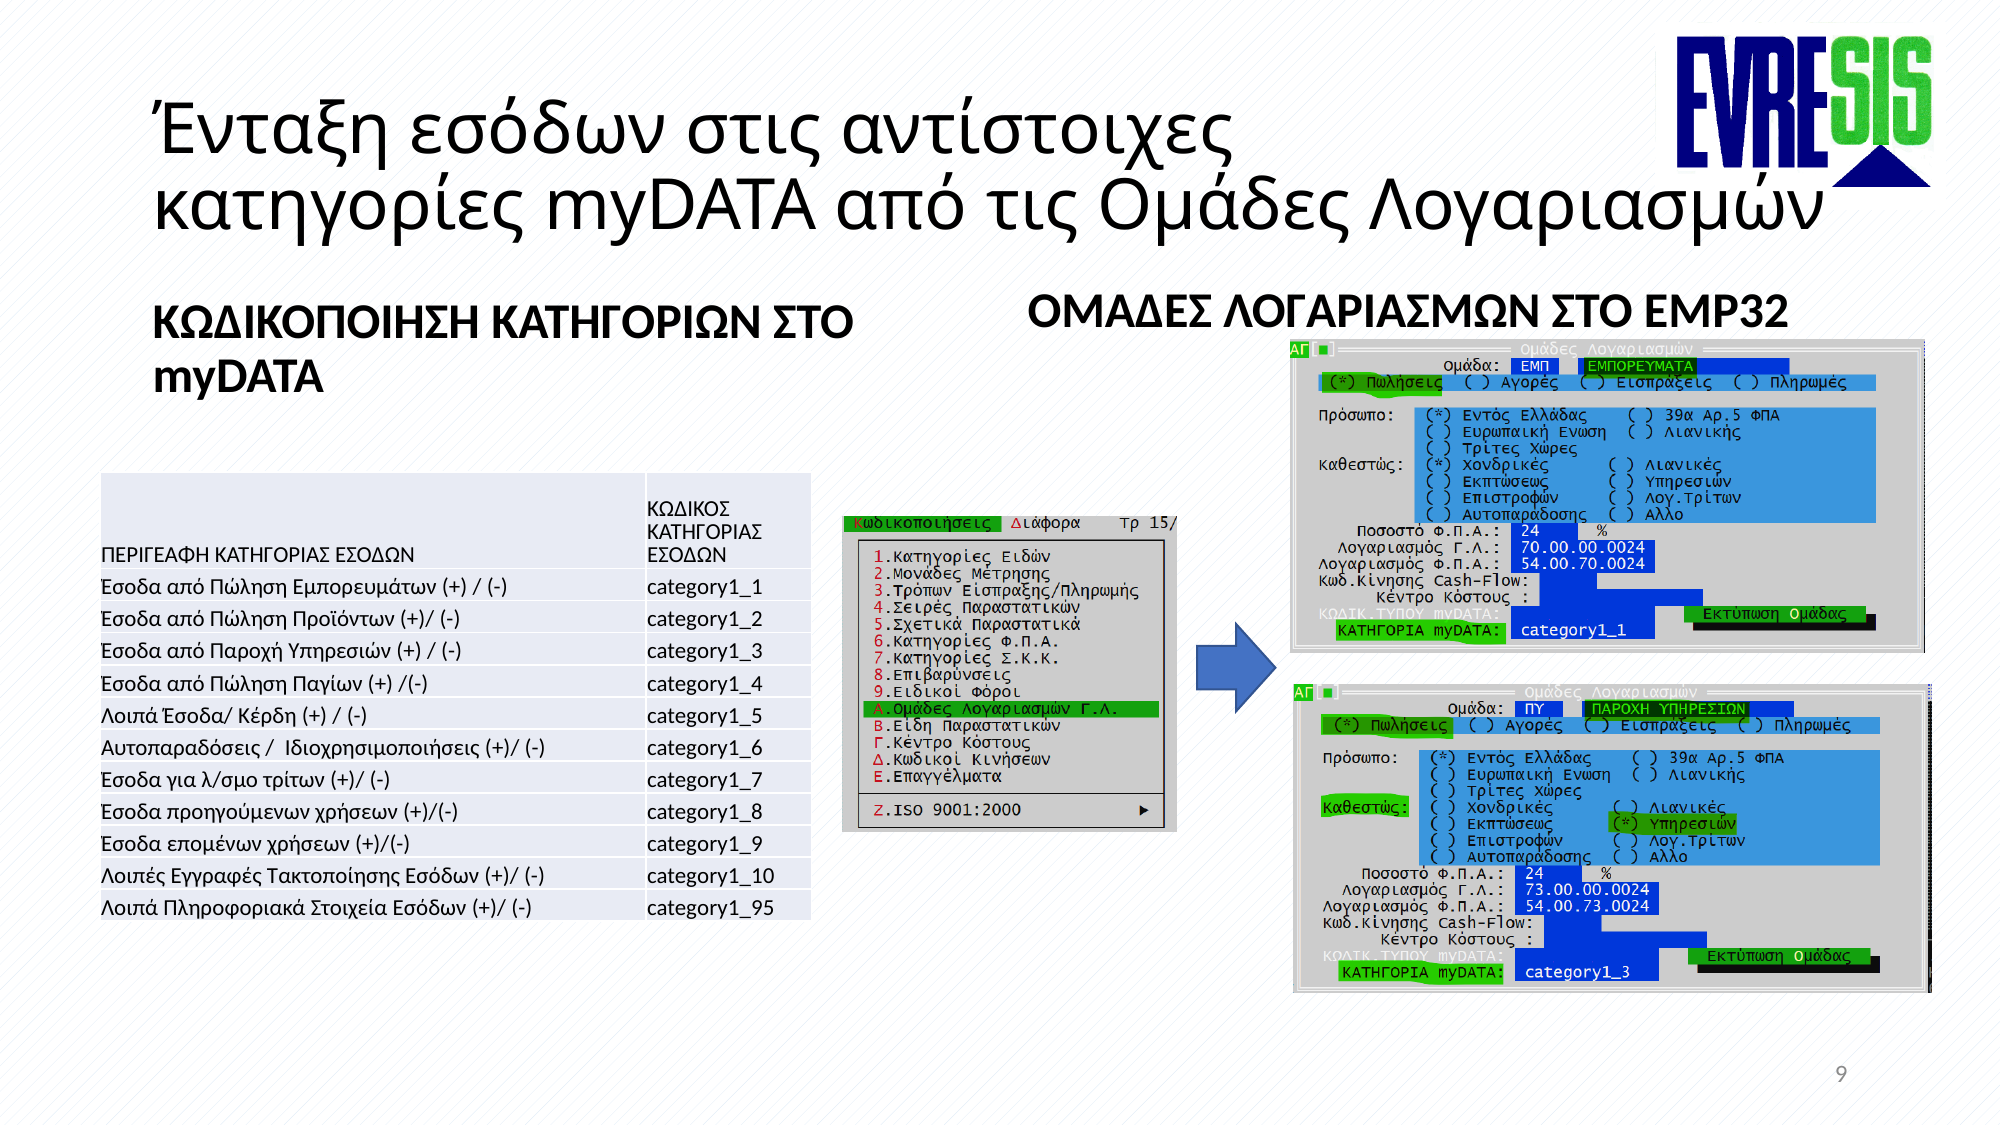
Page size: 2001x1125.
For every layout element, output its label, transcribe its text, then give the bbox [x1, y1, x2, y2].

table_header ΚΩΔΙΚΟΣ ΚΑΤΗΓΟΡΙΑΣ ΕΣΟΔΩΝ [647, 473, 811, 568]
table_cell category1_9 [647, 826, 811, 856]
text_box [1196, 621, 1277, 714]
table_cell Έσοδα από Πώληση Εμπορευμάτων (+) / (-) [101, 569, 645, 600]
table_cell category1_5 [647, 698, 811, 728]
table_cell Λοιπά Έσοδα/ Κέρδη (+) / (-) [101, 698, 645, 728]
picture [842, 516, 1177, 832]
table_cell category1_7 [647, 762, 811, 792]
list ΟΜΑΔΕΣ ΛΟΓΑΡΙΑΣΜΩΝ ΣΤΟ EMP32 [1012, 275, 1863, 346]
picture [1655, 22, 1946, 210]
list ΚΩΔΙΚΟΠΟΙΗΣΗ ΚΑΤΗΓΟΡΙΩΝ ΣΤΟ myDATA [137, 275, 984, 411]
table_cell category1_3 [647, 633, 811, 664]
table_cell category1_6 [647, 730, 811, 760]
table_cell Έσοδα προηγούμενων χρήσεων (+)/(-) [101, 794, 645, 824]
title Ένταξη εσόδων στις αντίστοιχες κατηγορίες myDATA από τις Ομάδες Λογαριασμών [137, 59, 1863, 278]
table_cell Έσοδα από Πώληση Παγίων (+) /(-) [101, 666, 645, 696]
table_cell category1_95 [647, 890, 811, 920]
table_cell category1_4 [647, 666, 811, 696]
table_cell Έσοδα από Πώληση Προϊόντων (+)/ (-) [101, 601, 645, 632]
table_cell category1_1 [647, 569, 811, 600]
picture [1289, 339, 1925, 653]
table_cell Έσοδα για λ/σμο τρίτων (+)/ (-) [101, 762, 645, 792]
table_header ΠΕΡΙΓΕΑΦΗ ΚΑΤΗΓΟΡΙΑΣ ΕΣΟΔΩΝ [101, 473, 645, 568]
table_cell Έσοδα από Παροχή Υπηρεσιών (+) / (-) [101, 633, 645, 664]
table_cell Λοιπές Εγγραφές Τακτοποίησης Εσόδων (+)/ (-) [101, 858, 645, 888]
picture [1293, 684, 1932, 993]
table_cell category1_8 [647, 794, 811, 824]
table_cell Λοιπά Πληροφοριακά Στοιχεία Εσόδων (+)/ (-) [101, 890, 645, 920]
table_cell Έσοδα επομένων χρήσεων (+)/(-) [101, 826, 645, 856]
table_cell category1_10 [647, 858, 811, 888]
slide_number 9 [1412, 1042, 1863, 1103]
table_cell Αυτοπαραδόσεις / Ιδιοχρησιμοποιήσεις (+)/ (-) [101, 730, 645, 760]
table_cell category1_2 [647, 601, 811, 632]
